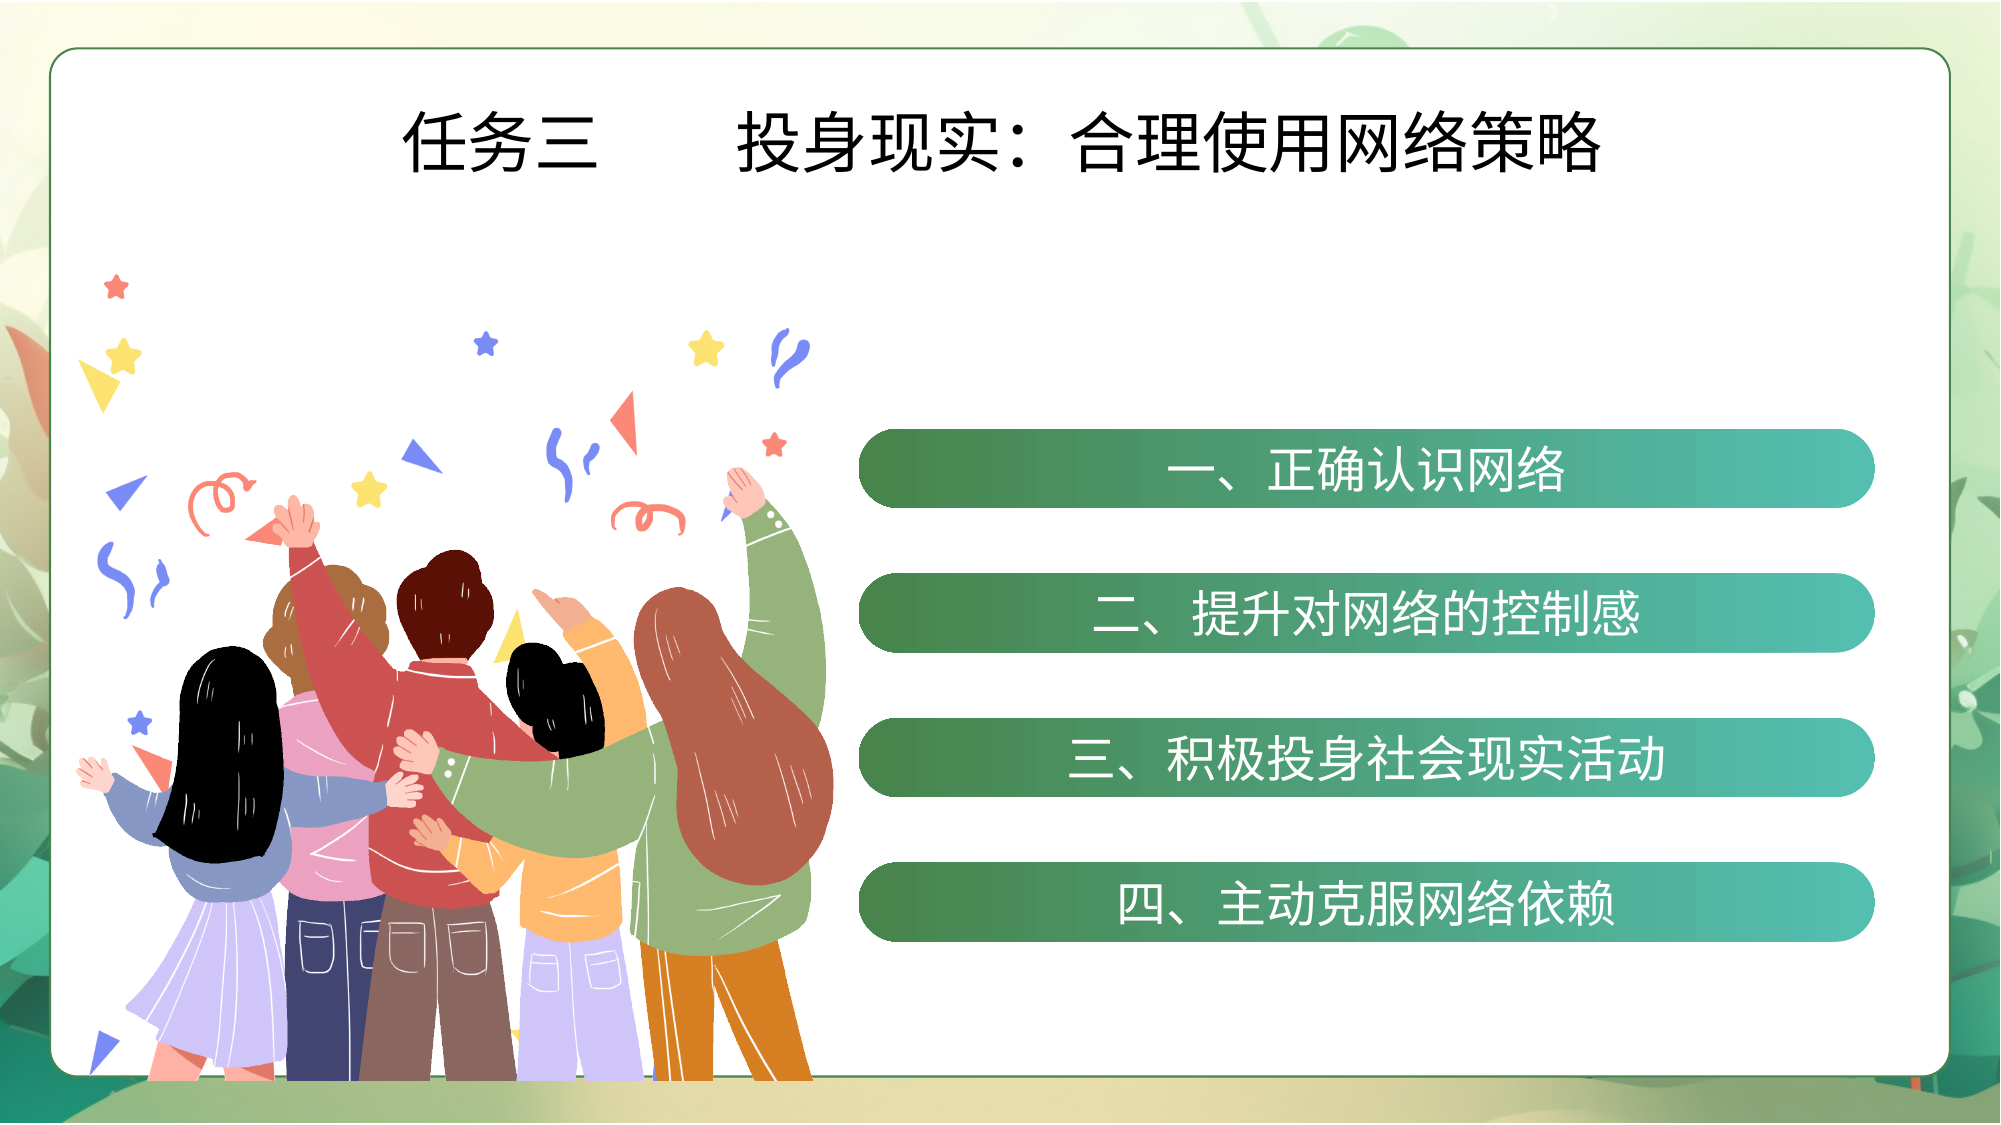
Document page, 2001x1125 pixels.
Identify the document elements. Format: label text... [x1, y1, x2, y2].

text_box 三、积极投身社会现实活动 [859, 716, 1877, 799]
picture [0, 2, 2000, 1123]
text_box 任务三 投身现实：合理使用网络策略 [169, 93, 1835, 189]
text_box 四、主动克服网络依赖 [859, 861, 1877, 943]
text_box 一、正确认识网络 [859, 427, 1877, 509]
text_box 二、提升对网络的控制感 [859, 572, 1877, 654]
